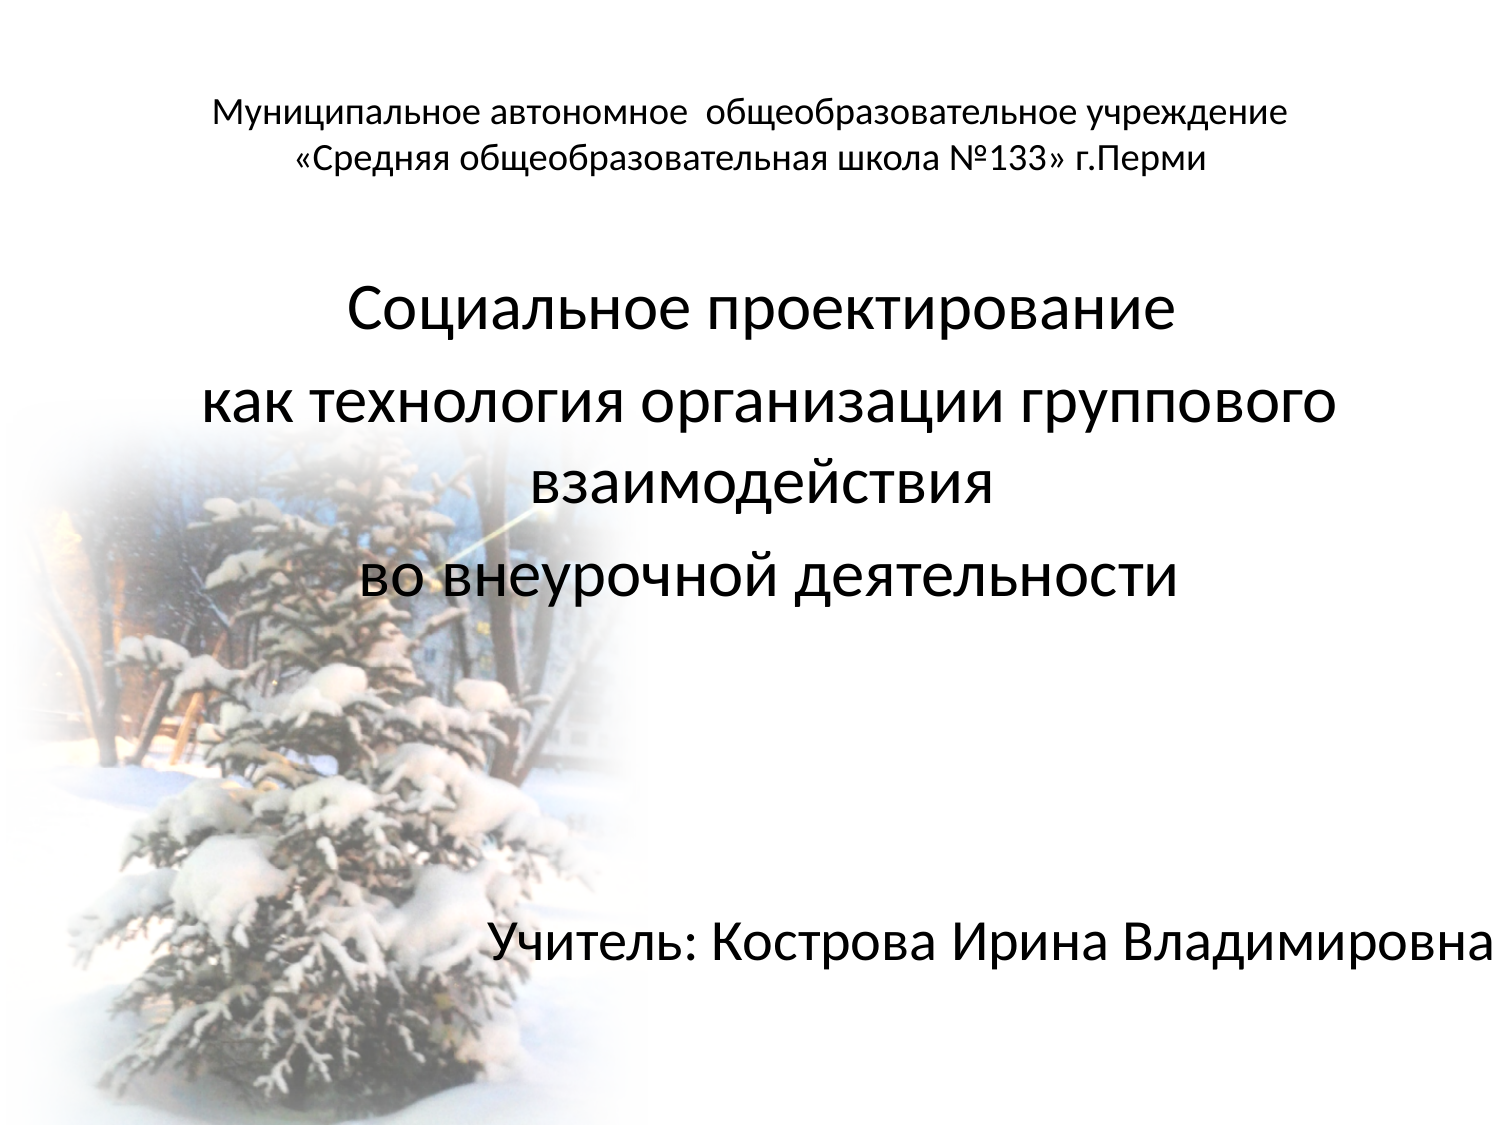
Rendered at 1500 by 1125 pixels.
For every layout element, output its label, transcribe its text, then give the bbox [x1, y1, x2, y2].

text_box Учитель: Кострова Ирина Владимировна [653, 894, 1500, 980]
title Муниципальное автономное общеобразовательное учреждение «Средняя общеобразовательная школа №133» г.Перми [75, 78, 1425, 279]
list Социальное проектирование как технология организации группового взаимодействия во внеурочной деятельности [87, 255, 1438, 657]
picture [3, 396, 649, 1125]
